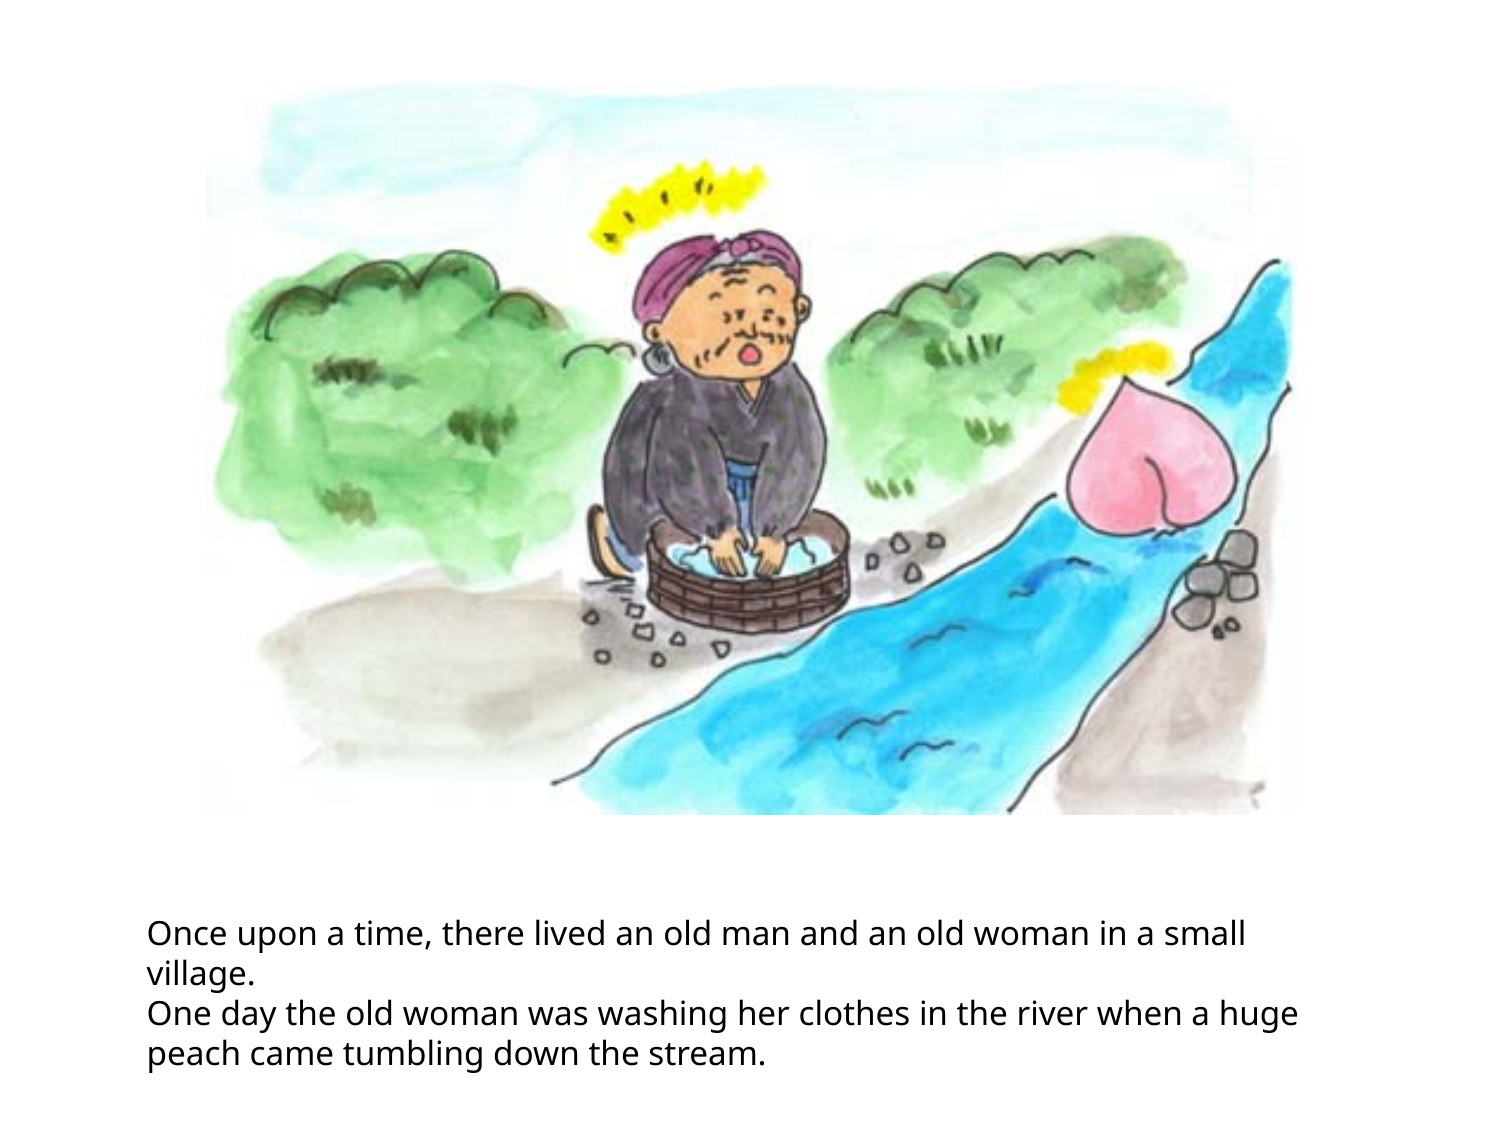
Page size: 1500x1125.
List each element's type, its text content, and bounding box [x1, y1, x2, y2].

picture [206, 82, 1298, 816]
list Once upon a time, there lived an old man and an old woman in a small village. One day the old woman was washing her clothes in the river when a huge peach came tumbling down the stream. [131, 905, 1372, 1083]
